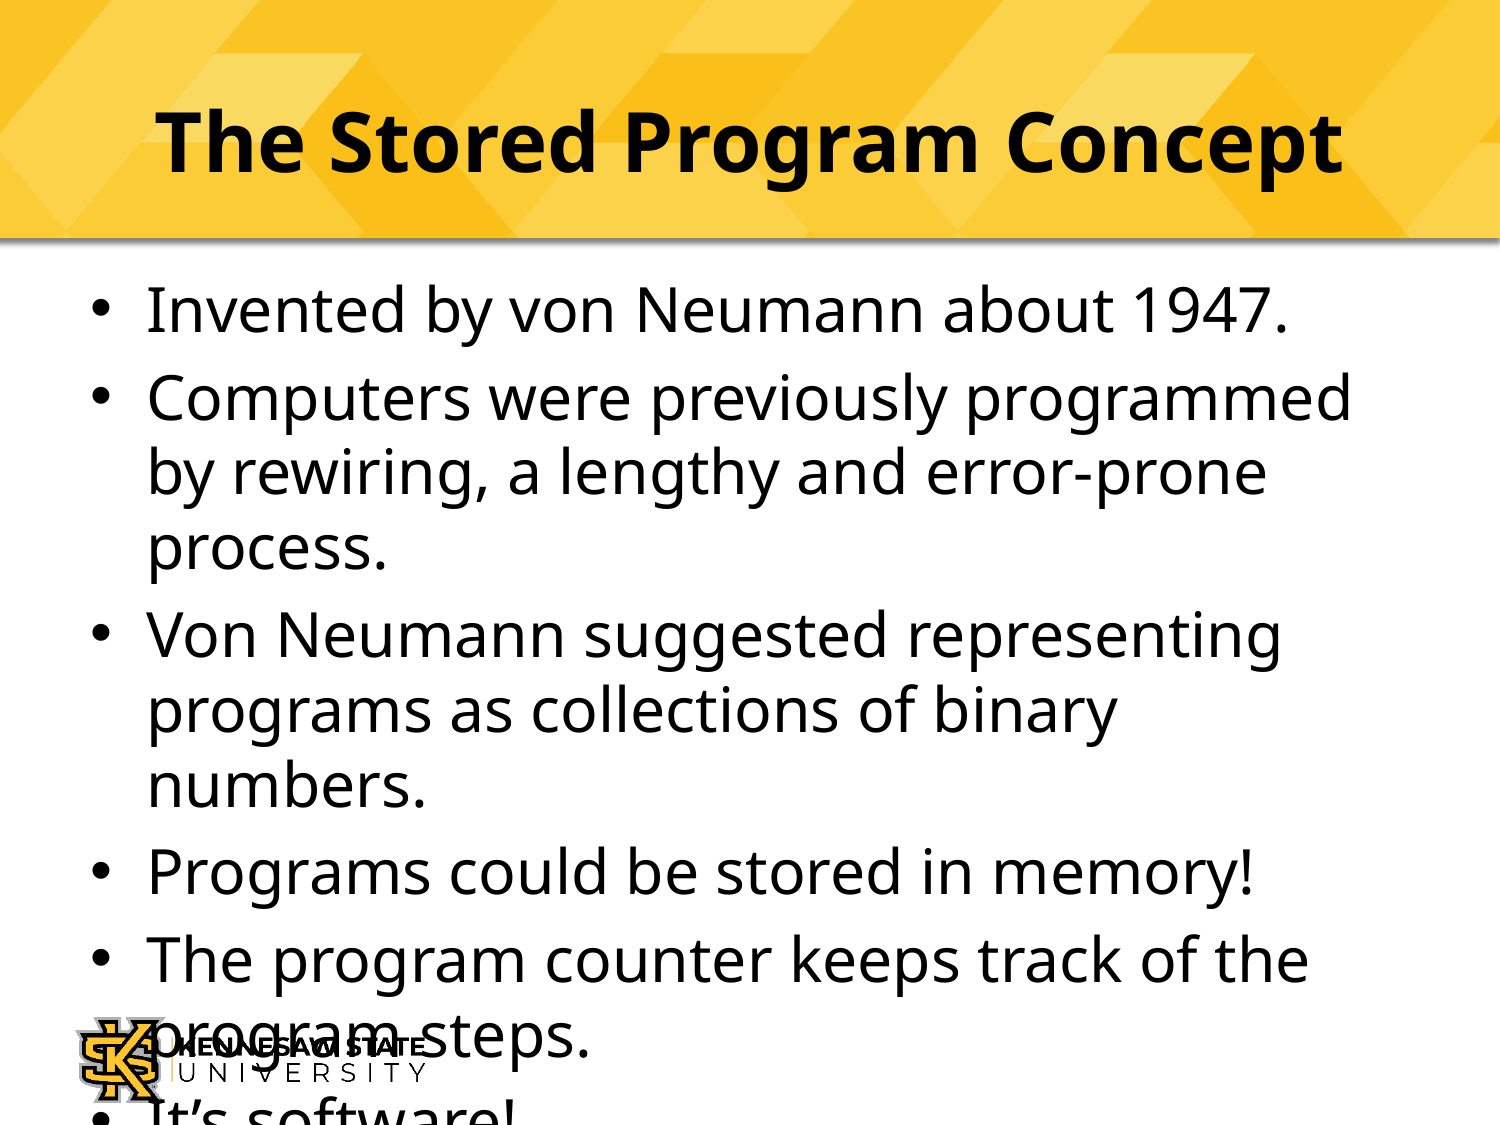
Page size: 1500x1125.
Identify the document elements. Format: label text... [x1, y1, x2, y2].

picture [75, 1017, 425, 1103]
picture [0, 0, 1500, 251]
list Invented by von Neumann about 1947. Computers were previously programmed by rewiring, a lengthy and error-prone process. Von Neumann suggested representing programs as collections of binary numbers. Programs could be stored in memory! The program counter keeps track of the program steps. It’s software! [75, 262, 1425, 1005]
title The Stored Program Concept [75, 45, 1425, 233]
